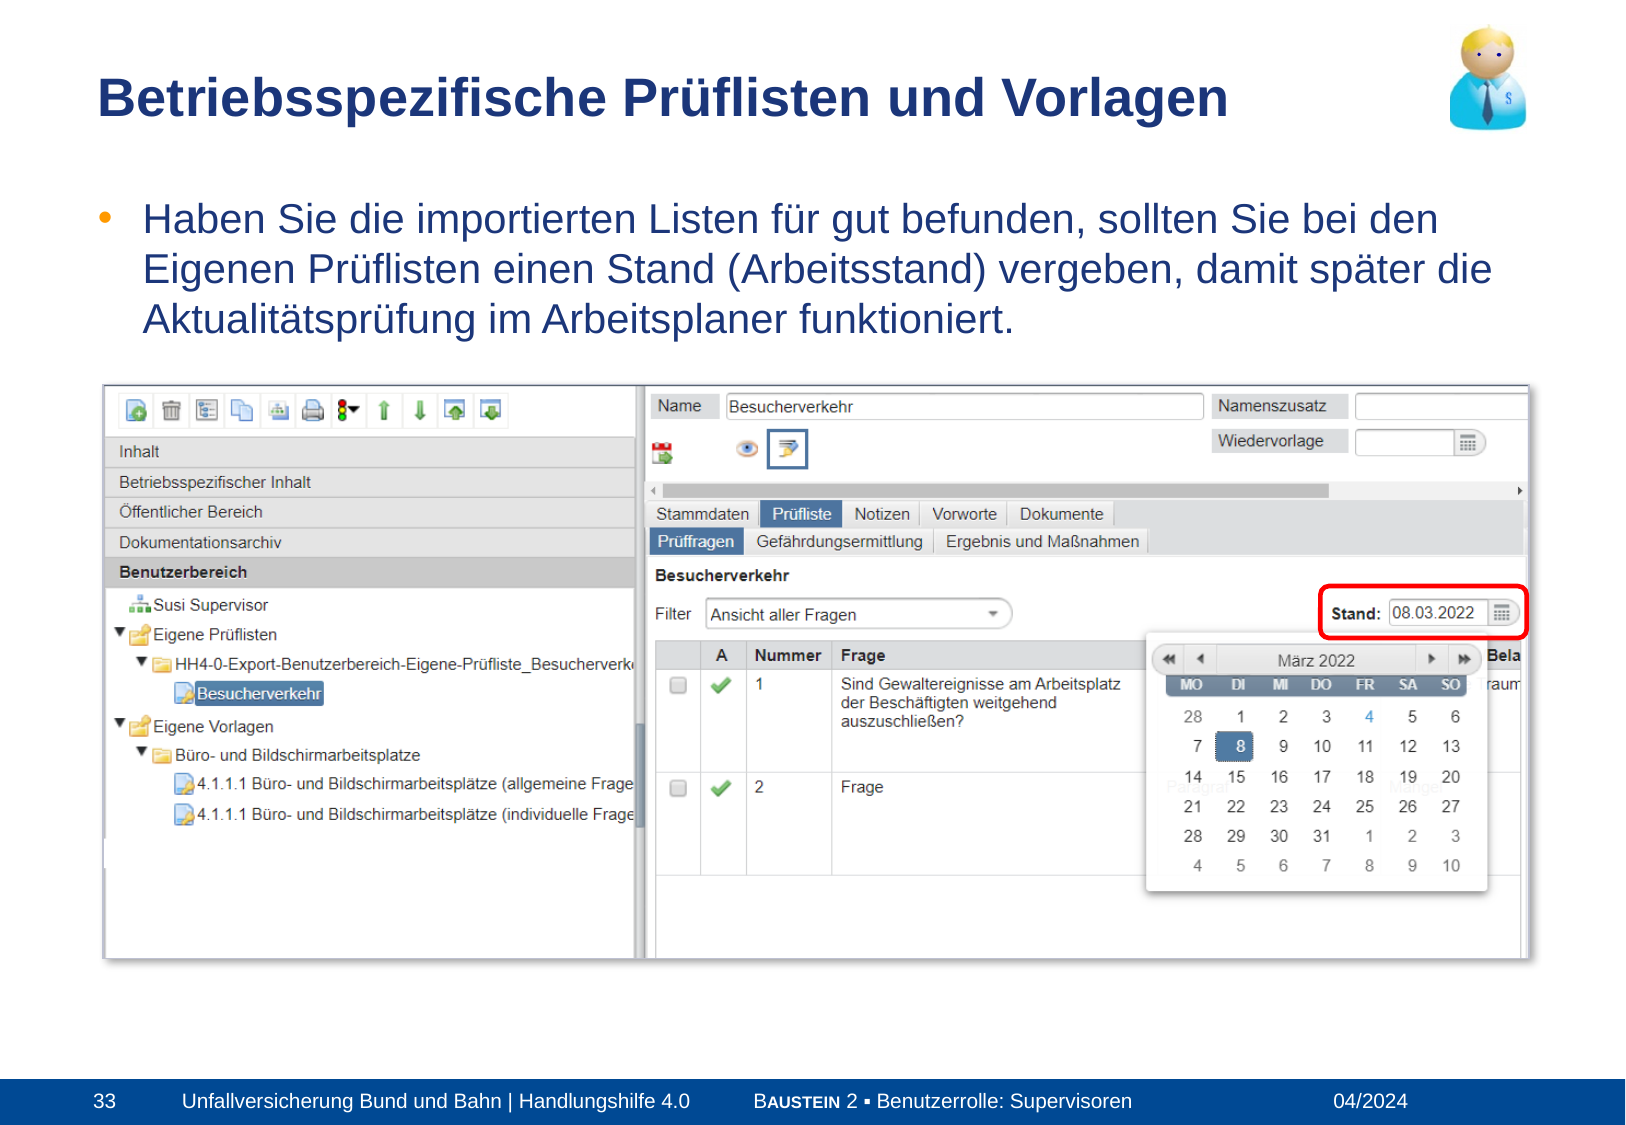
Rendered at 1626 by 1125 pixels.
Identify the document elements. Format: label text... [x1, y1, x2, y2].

picture [1446, 24, 1527, 134]
picture [0, 1079, 1626, 1125]
text_box Haben Sie die importierten Listen für gut befunden, sollten Sie bei den Eigenen Prüflisten einen Stand (Arbeitsstand) vergeben, damit später die Aktualitätsprüfung im Arbeitsplaner funktioniert. [83, 184, 1548, 409]
picture [103, 384, 1530, 959]
title Betriebsspezifische Prüflisten und Vorlagen [82, 54, 1403, 138]
